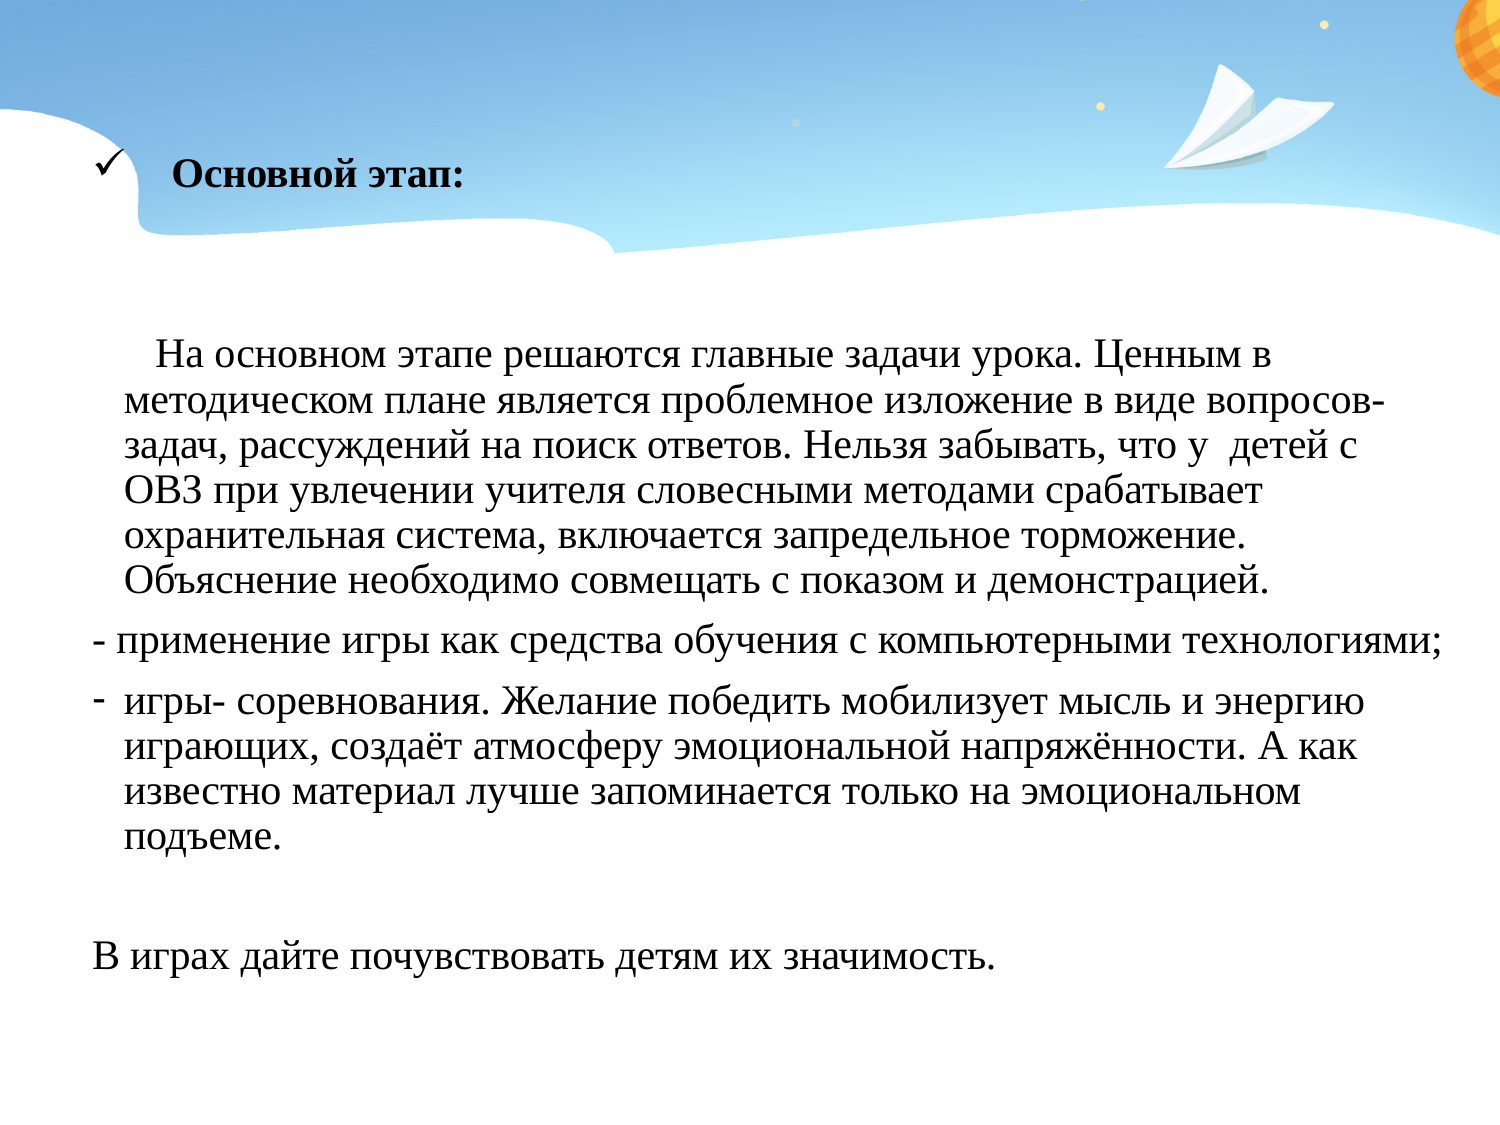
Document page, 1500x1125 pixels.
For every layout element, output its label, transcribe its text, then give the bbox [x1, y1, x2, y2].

list Основной этап: На основном этапе решаются главные задачи урока. Ценным в методическом плане является проблемное изложение в виде вопросов-задач, рассуждений на поиск ответов. Нельзя забывать, что у детей с ОВЗ при увлечении учителя словесными методами срабатывает охранительная система, включается запредельное торможение. Объяснение необходимо совмещать с показом и демонстрацией. - применение игры как средства обучения с компьютерными технологиями; игры- соревнования. Желание победить мобилизует мысль и энергию играющих, создаёт атмосферу эмоциональной напряжённости. А как известно материал лучше запоминается только на эмоциональном подъеме. В играх дайте почувствовать детям их значимость. [77, 143, 1461, 1064]
picture [0, 0, 1500, 1125]
